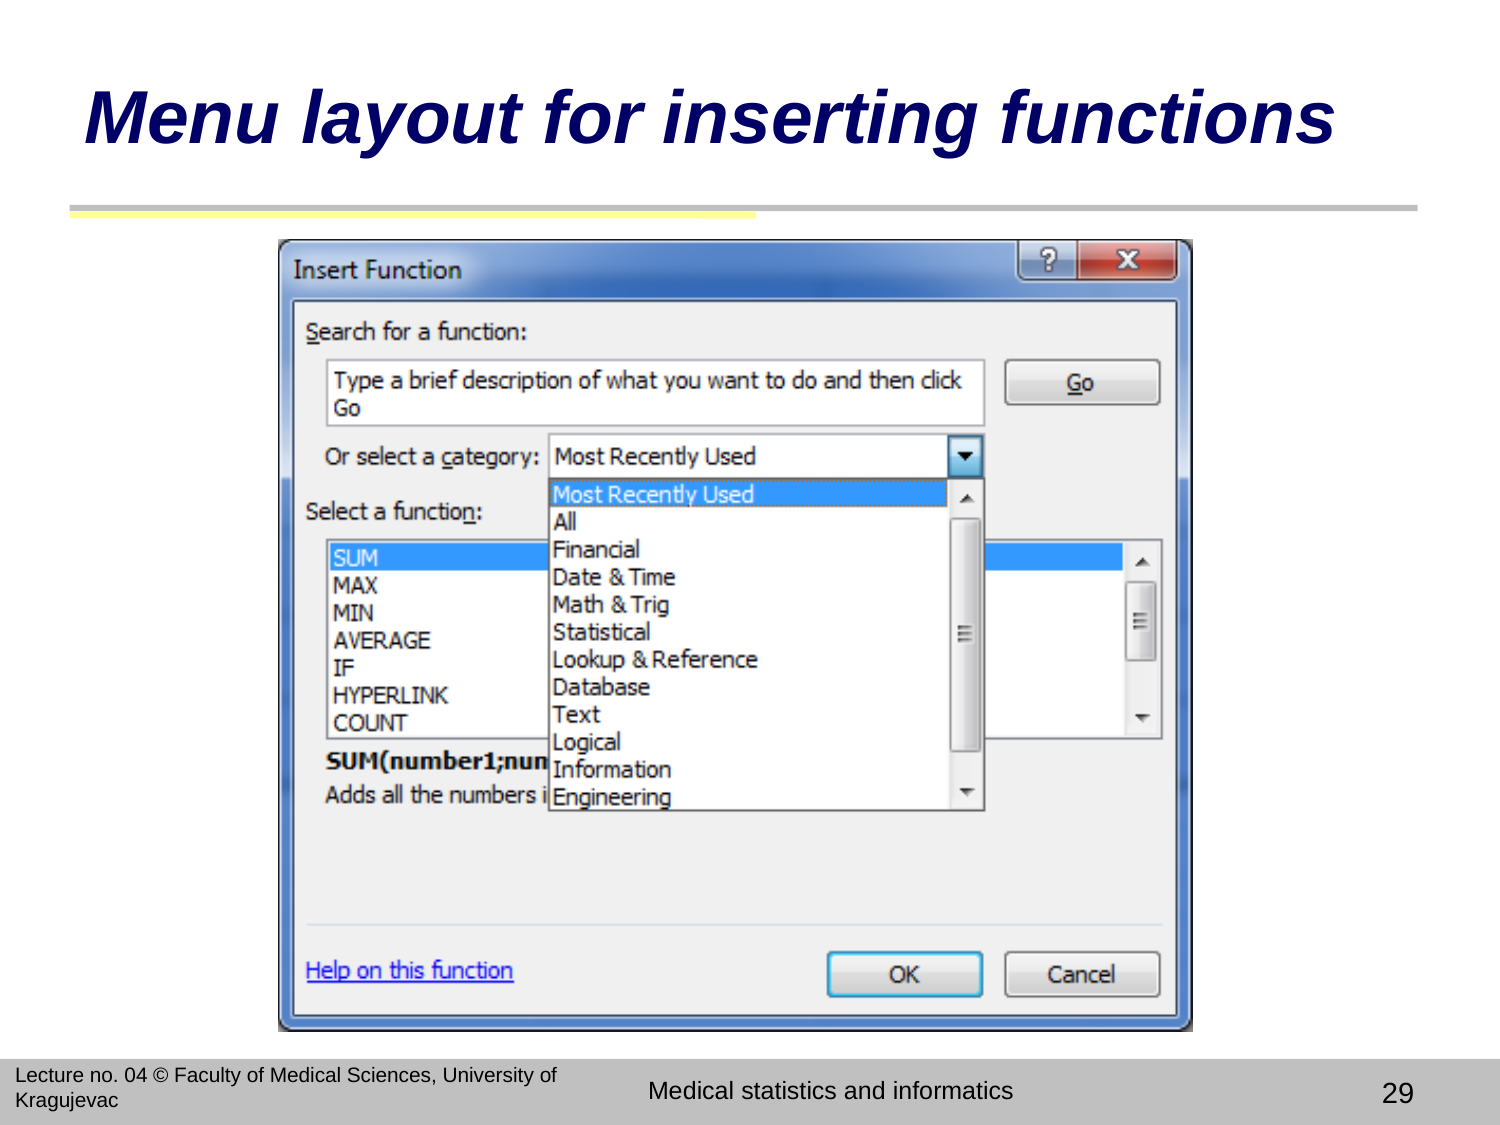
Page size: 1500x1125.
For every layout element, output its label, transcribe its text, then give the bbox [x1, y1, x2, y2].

footer Medical statistics and informatics [512, 1066, 1151, 1125]
slide_number Lecture no. 04 © Faculty of Medical Sciences, University of Kragujevac [0, 1053, 619, 1108]
title Menu layout for inserting functions [69, 19, 1426, 208]
picture [277, 239, 1194, 1033]
slide_number 29 [1166, 1066, 1430, 1125]
